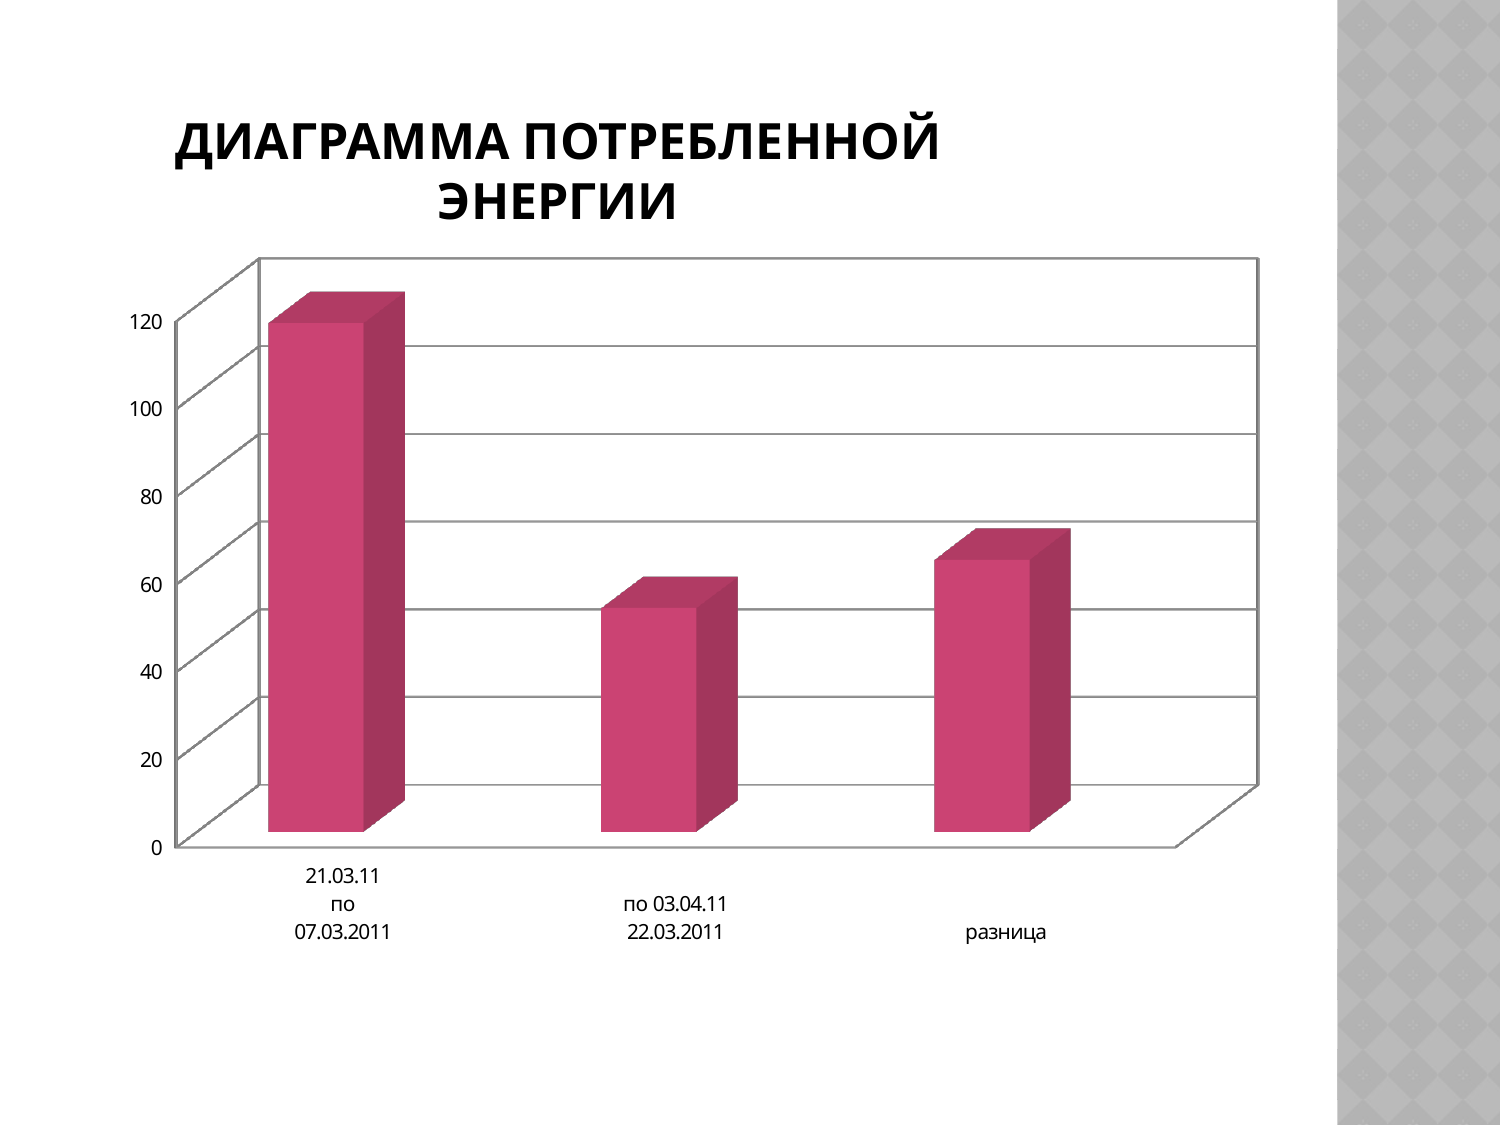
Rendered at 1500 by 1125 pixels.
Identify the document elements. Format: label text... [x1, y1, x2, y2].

title Диаграмма потребленной энергии [75, 37, 1043, 230]
chart [99, 243, 1289, 962]
table_cell 3 [1337, 0, 1500, 1125]
